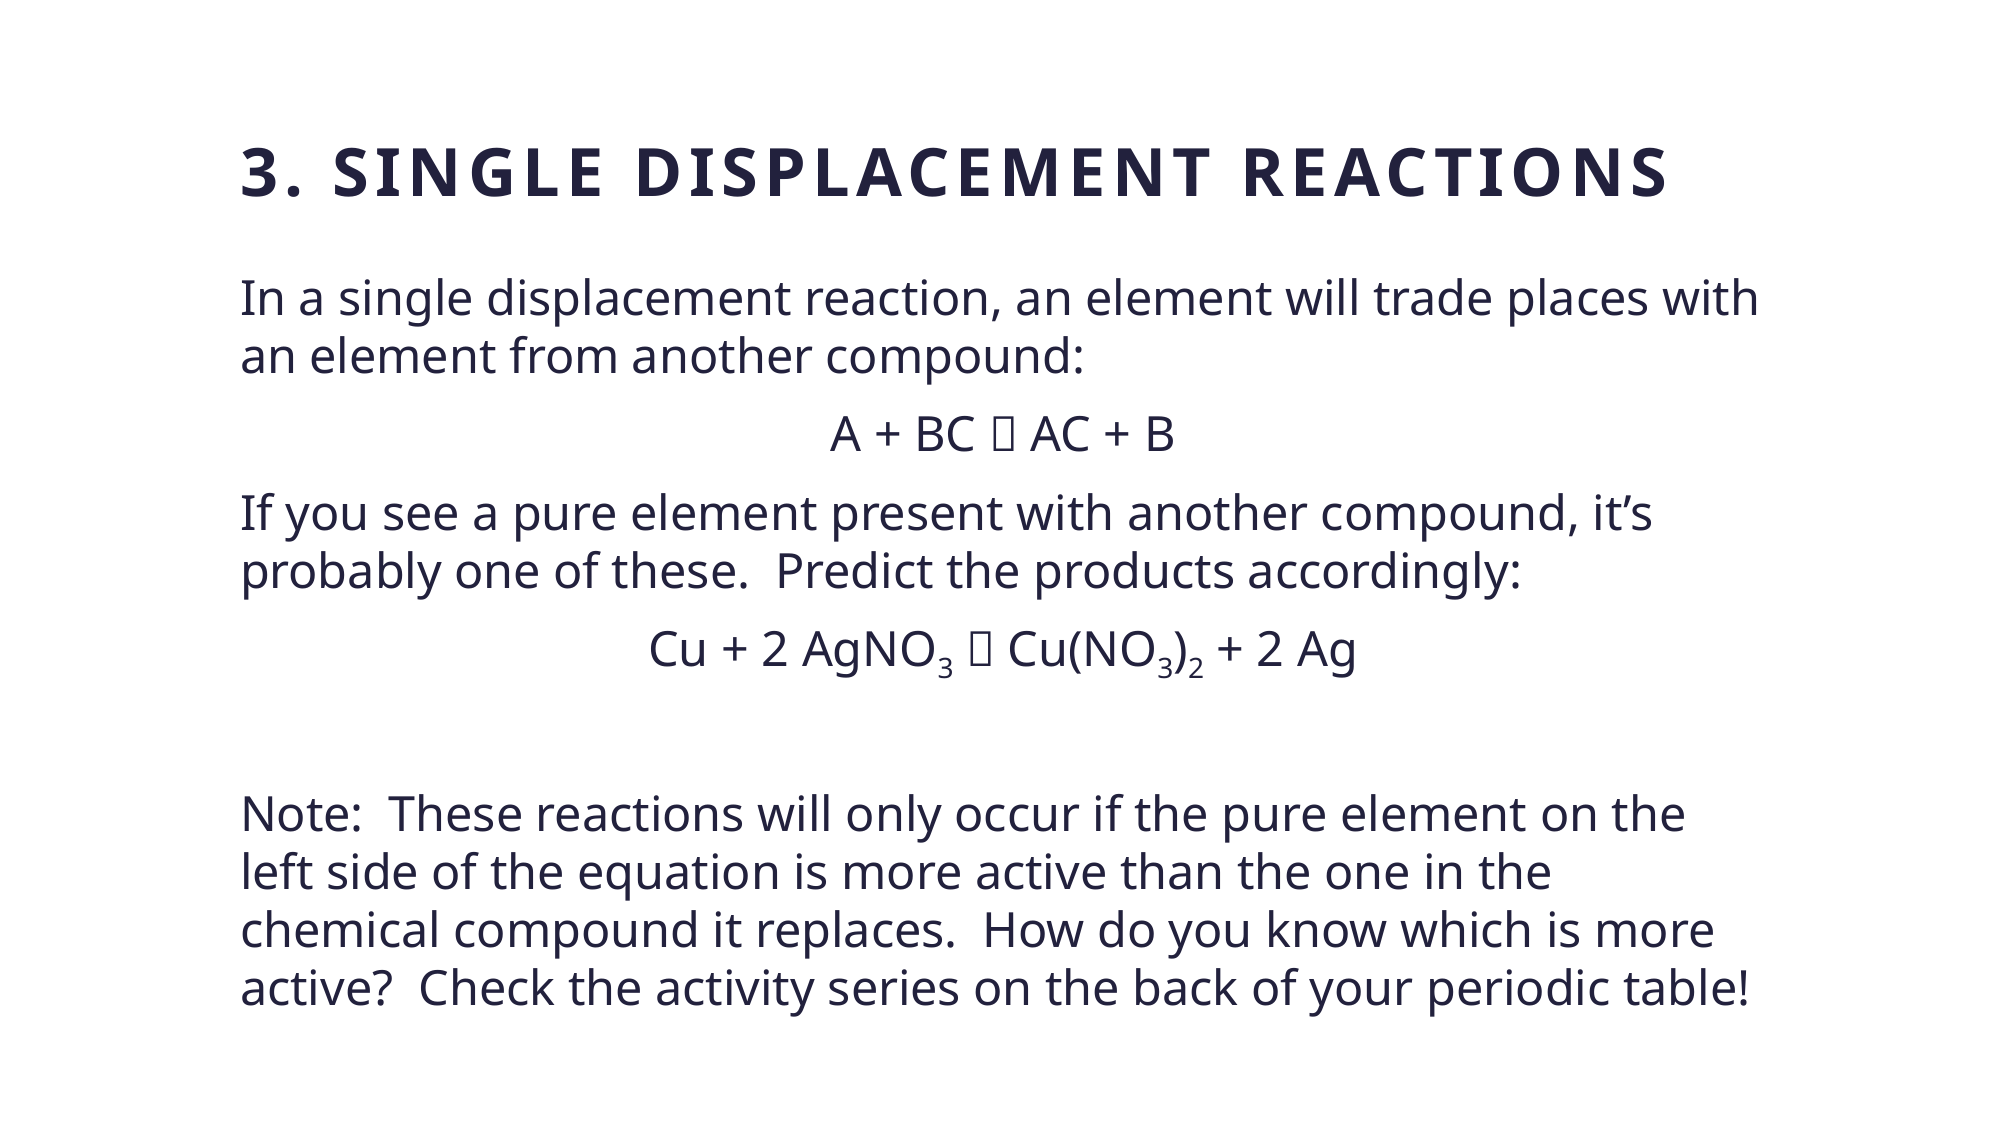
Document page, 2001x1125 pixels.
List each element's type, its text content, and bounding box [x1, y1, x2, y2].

title 3. Single displacement reactions [225, 112, 1782, 219]
list In a single displacement reaction, an element will trade places with an element from another compound: A + BC  AC + B If you see a pure element present with another compound, it’s probably one of these. Predict the products accordingly: Cu + 2 AgNO3  Cu(NO3)2 + 2 Ag Note: These reactions will only occur if the pure element on the left side of the equation is more active than the one in the chemical compound it replaces. How do you know which is more active? Check the activity series on the back of your periodic table! [225, 259, 1782, 1059]
